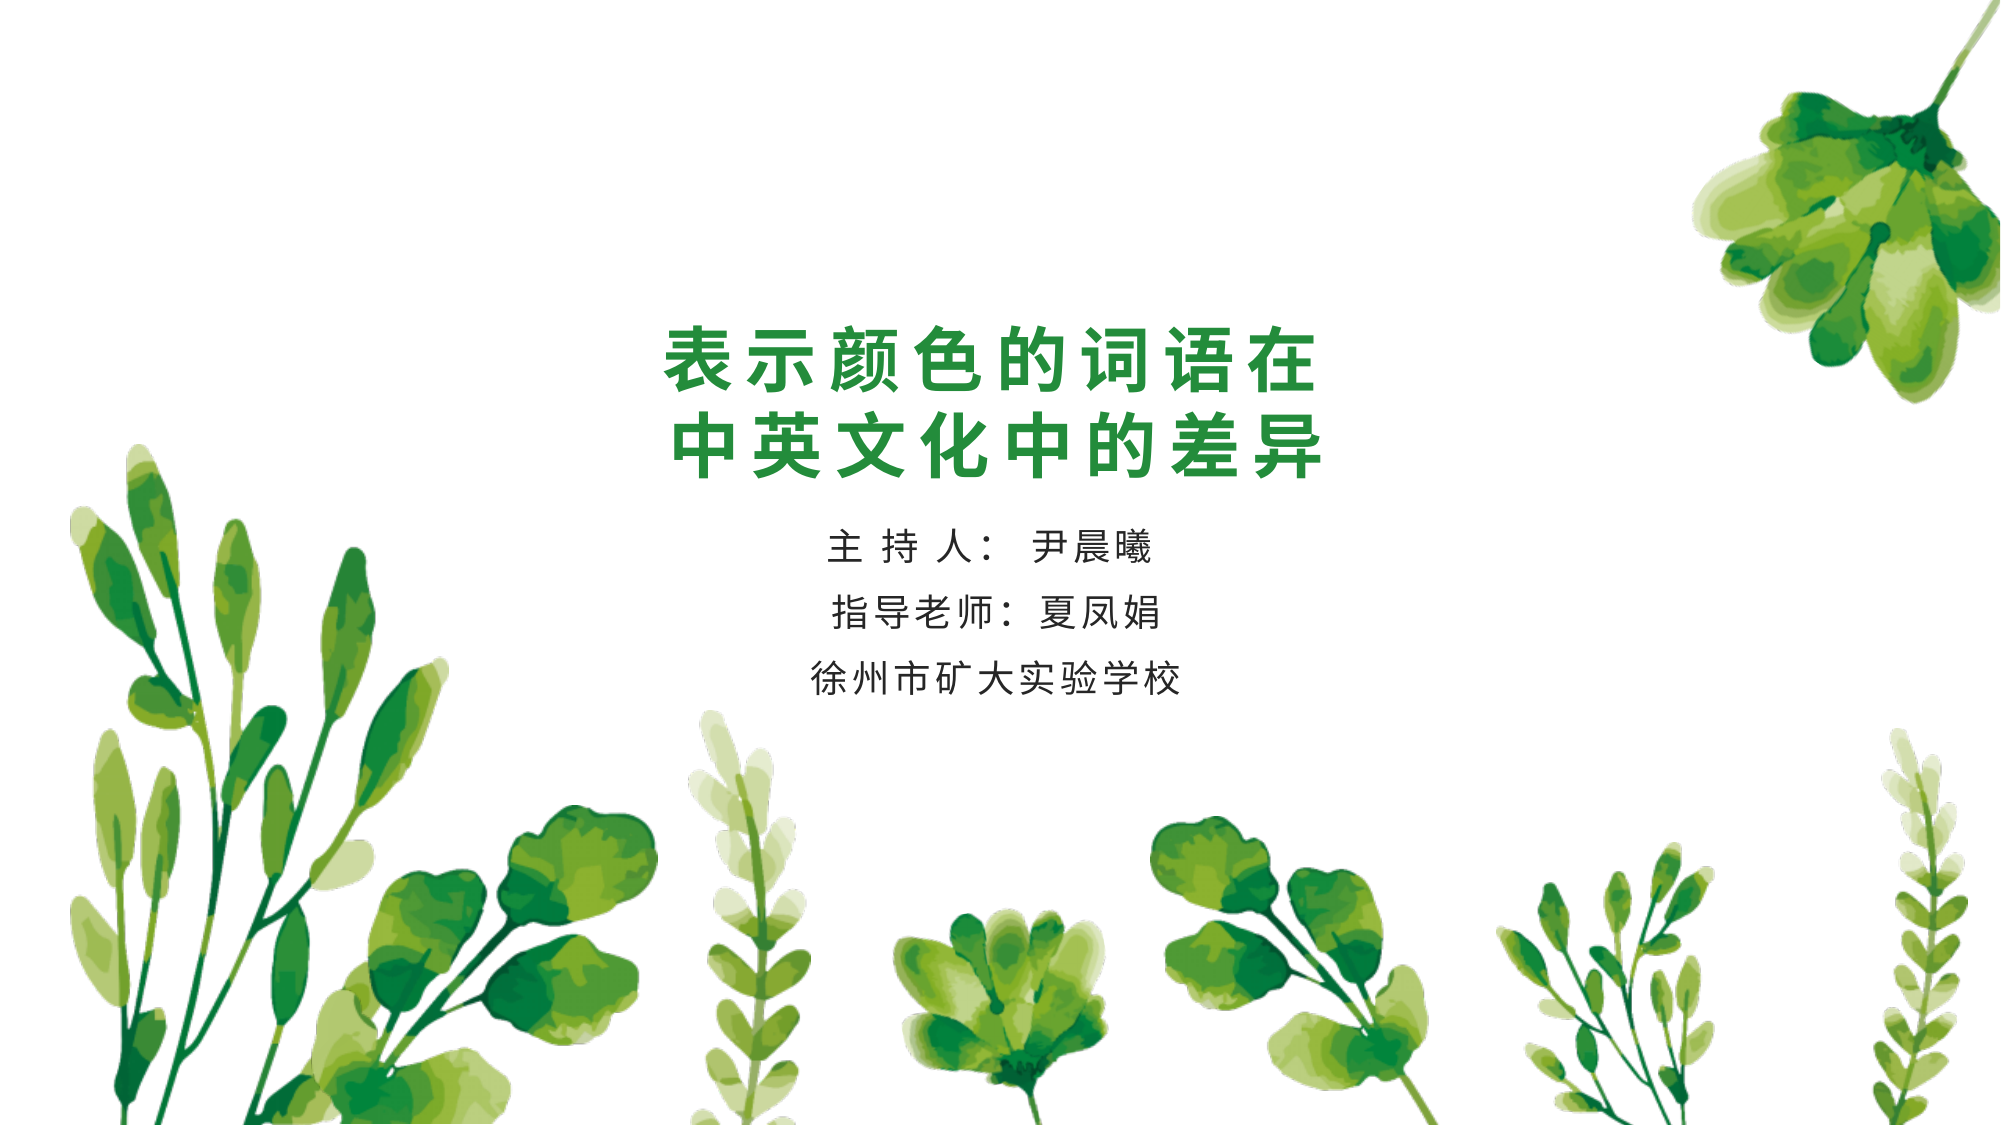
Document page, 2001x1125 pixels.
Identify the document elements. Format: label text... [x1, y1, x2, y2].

picture [0, 444, 811, 1125]
picture [1150, 728, 1968, 1125]
title 表示颜色的词语在 中英文化中的差异 [248, 307, 1744, 487]
picture [885, 893, 1132, 1125]
picture [1659, 0, 2001, 430]
subtitle 主 持 人： 尹晨曦 指导老师：夏凤娟 徐州市矿大实验学校 [518, 522, 1474, 795]
